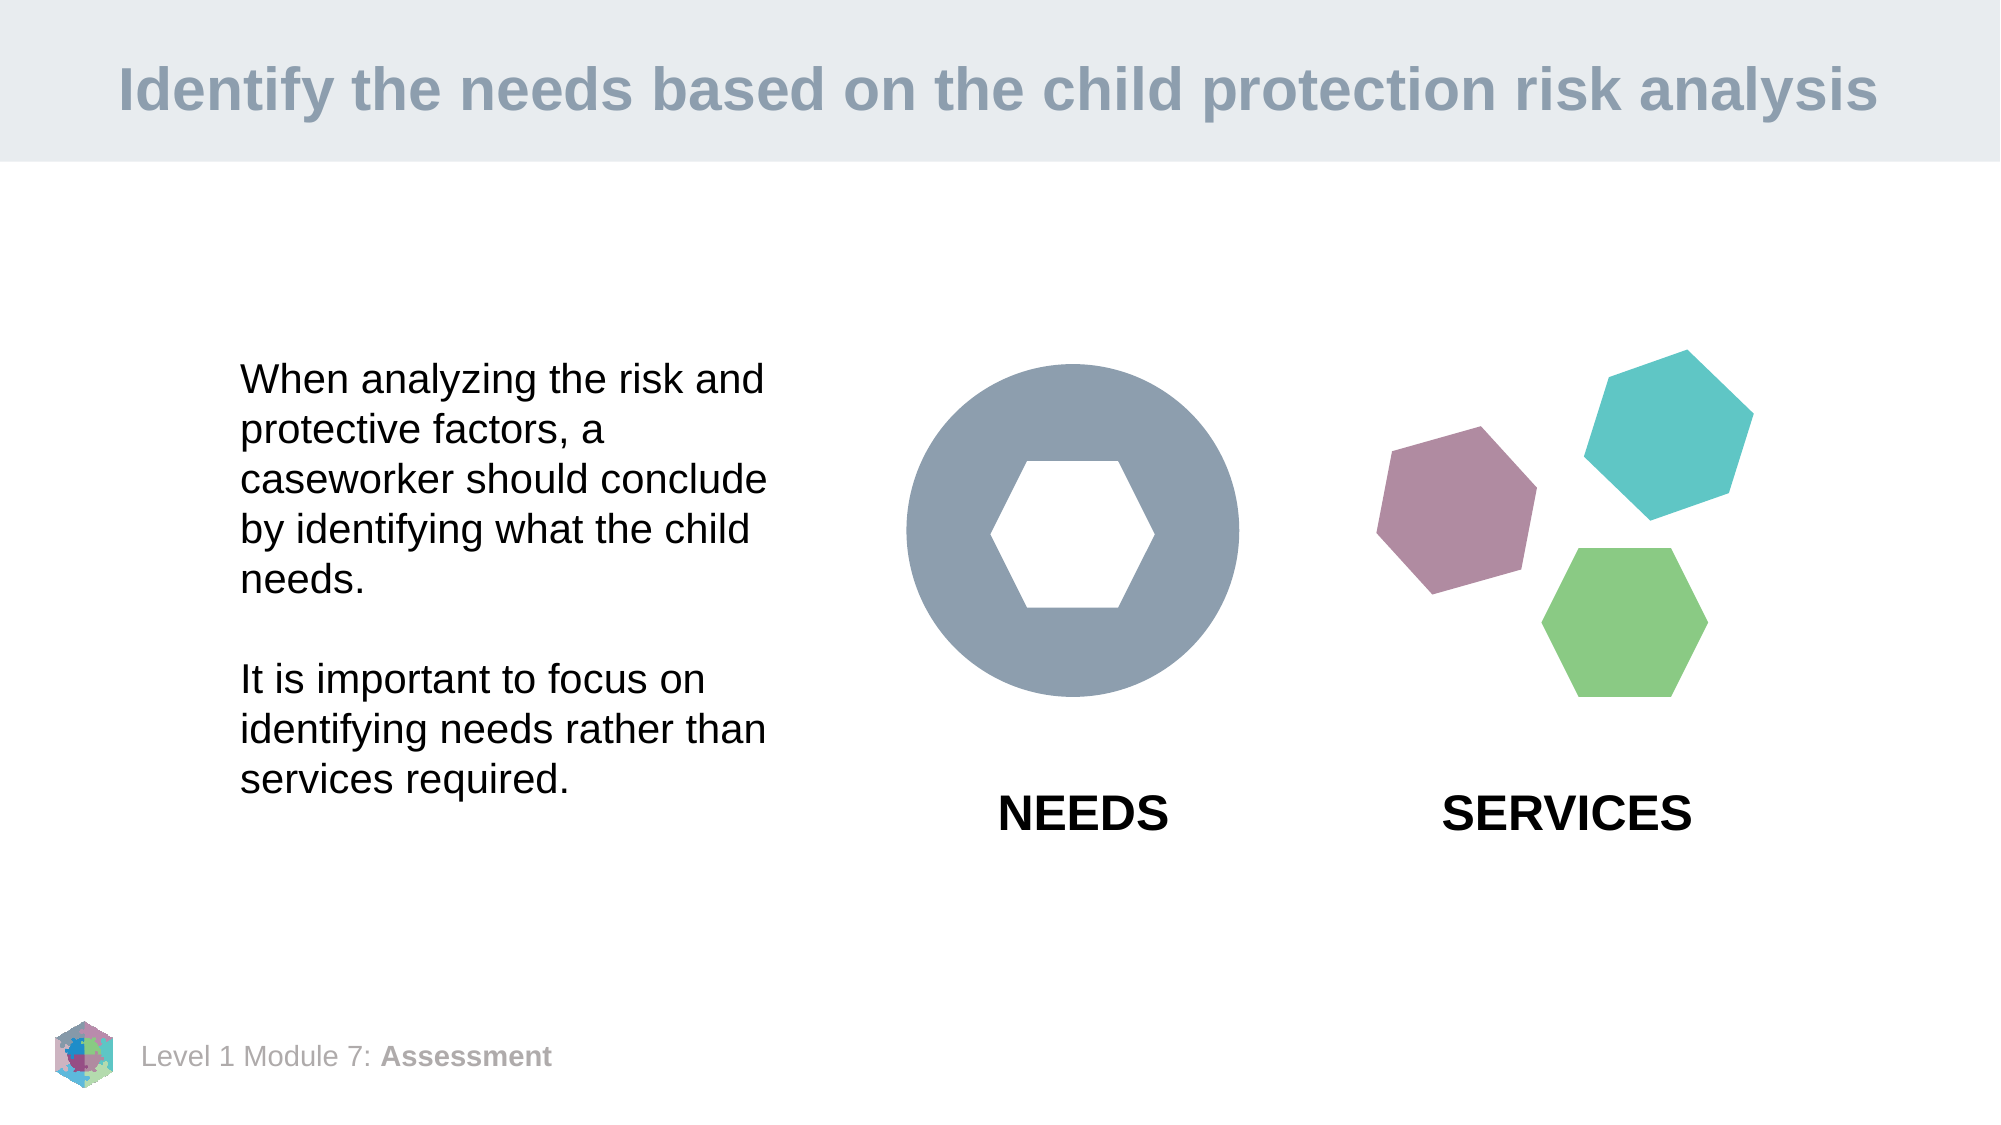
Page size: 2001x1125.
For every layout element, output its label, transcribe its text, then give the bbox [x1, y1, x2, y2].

text_box SERVICES [1322, 772, 1813, 848]
text_box [988, 458, 1158, 610]
text_box [905, 363, 1241, 698]
text_box [1540, 547, 1710, 698]
text_box NEEDS [956, 772, 1210, 848]
text_box [1375, 425, 1539, 596]
text_box When analyzing the risk and protective factors, a caseworker should conclude by identifying what the child needs. It is important to focus on identifying needs rather than services required. [225, 344, 811, 810]
title Identify the needs based on the child protection risk analysis [100, 19, 1900, 163]
picture [55, 1021, 113, 1088]
text_box [1582, 348, 1755, 522]
